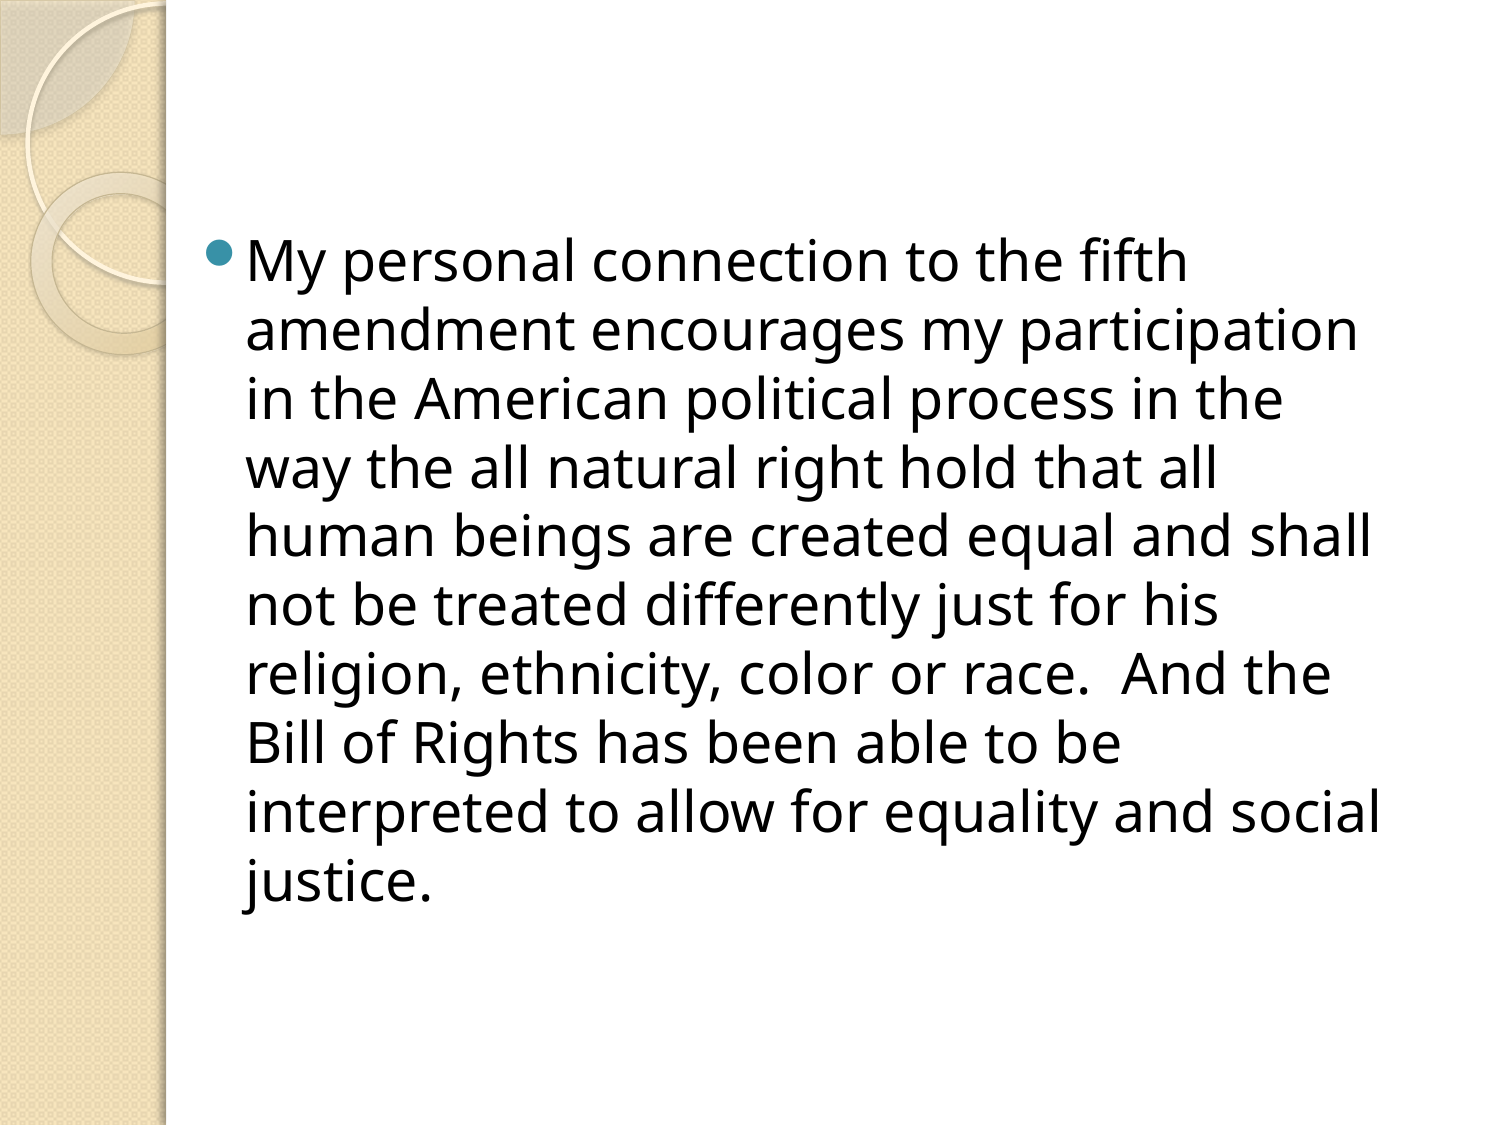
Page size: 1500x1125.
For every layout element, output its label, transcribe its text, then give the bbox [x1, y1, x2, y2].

list My personal connection to the fifth amendment encourages my participation in the American political process in the way the all natural right hold that all human beings are created equal and shall not be treated differently just for his religion, ethnicity, color or race. And the Bill of Rights has been able to be interpreted to allow for equality and social justice. [174, 137, 1405, 925]
